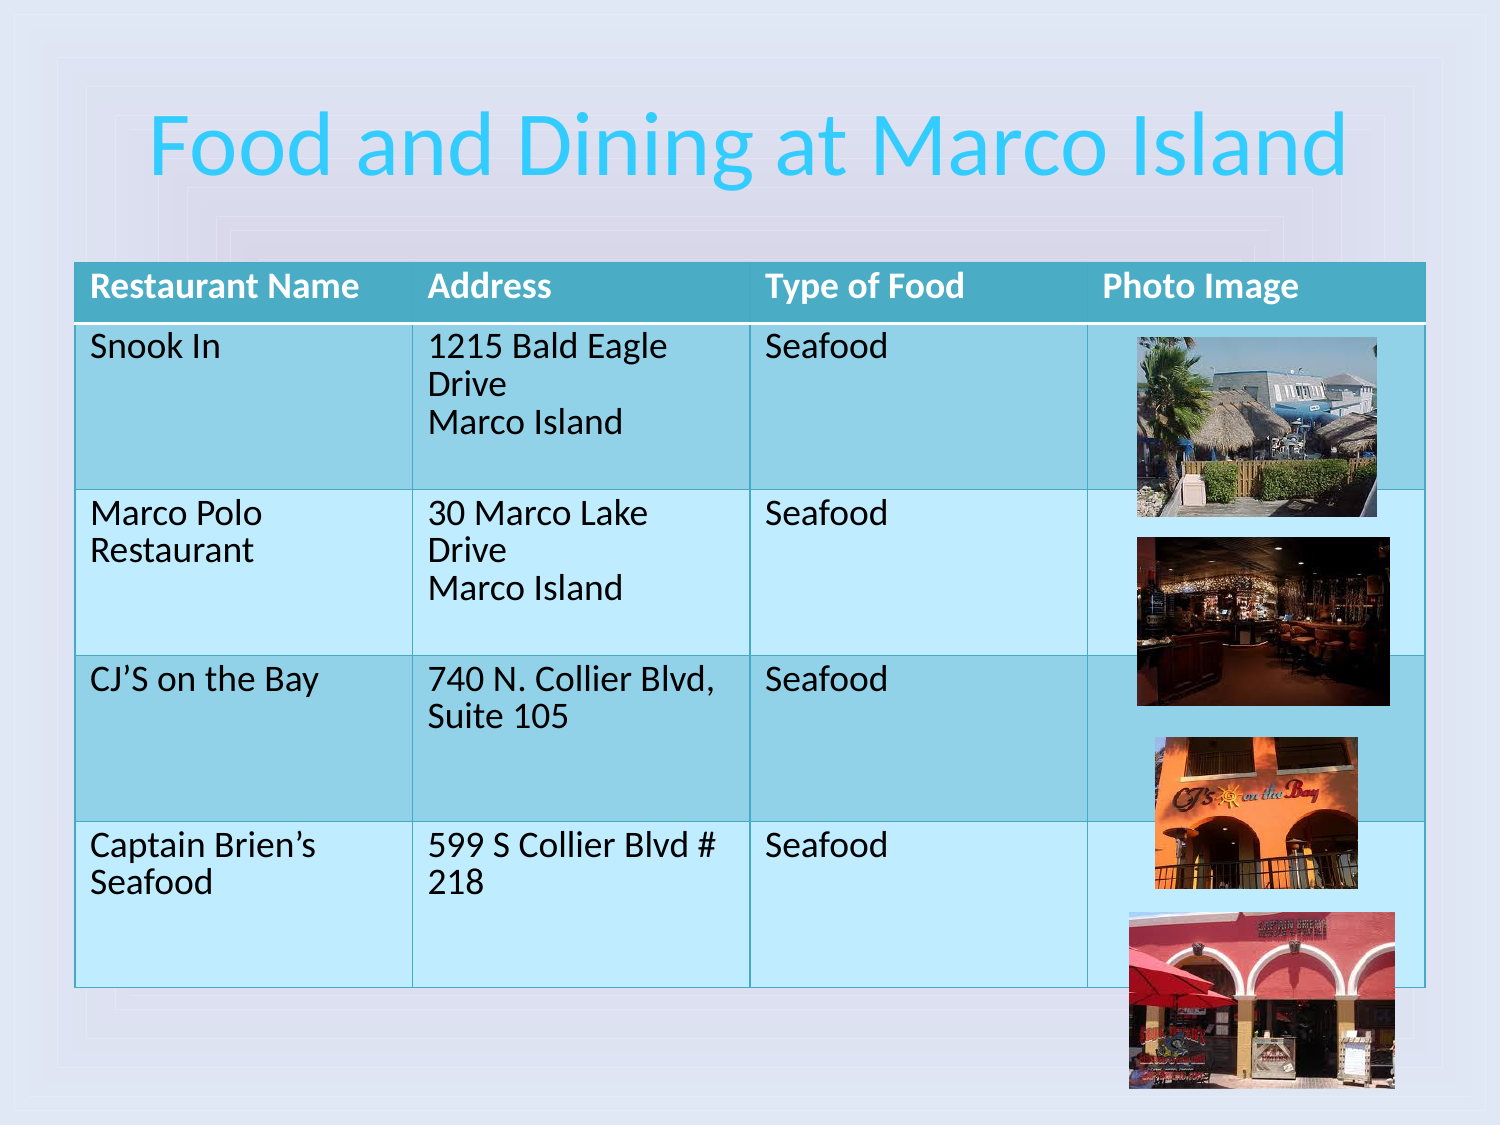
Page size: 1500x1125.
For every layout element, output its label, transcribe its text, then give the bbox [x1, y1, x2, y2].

table_cell Marco Polo Restaurant [76, 490, 412, 655]
picture [1137, 337, 1377, 517]
table_cell Seafood [751, 490, 1087, 655]
title Food and Dining at Marco Island [75, 45, 1425, 233]
table_cell 1215 Bald Eagle Drive Marco Island [413, 325, 749, 489]
table_cell CJ’S on the Bay [76, 656, 412, 821]
picture [1129, 912, 1395, 1089]
table_cell [1088, 490, 1424, 655]
table_cell [1088, 656, 1424, 821]
table_cell [1088, 822, 1424, 987]
table_cell Seafood [751, 822, 1087, 987]
picture [1137, 537, 1391, 706]
table_header Restaurant Name [76, 263, 412, 322]
table_cell Seafood [751, 325, 1087, 489]
table_cell [1088, 325, 1424, 489]
table_cell 599 S Collier Blvd # 218 [413, 822, 749, 987]
table_cell 740 N. Collier Blvd, Suite 105 [413, 656, 749, 821]
table_header Type of Food [751, 263, 1087, 322]
table_cell Seafood [751, 656, 1087, 821]
picture [1155, 737, 1359, 890]
table_cell 30 Marco Lake Drive Marco Island [413, 490, 749, 655]
table_cell Snook In [76, 325, 412, 489]
table_cell Captain Brien’s Seafood [76, 822, 412, 987]
table_header Photo Image [1088, 263, 1424, 322]
table_header Address [413, 263, 749, 322]
